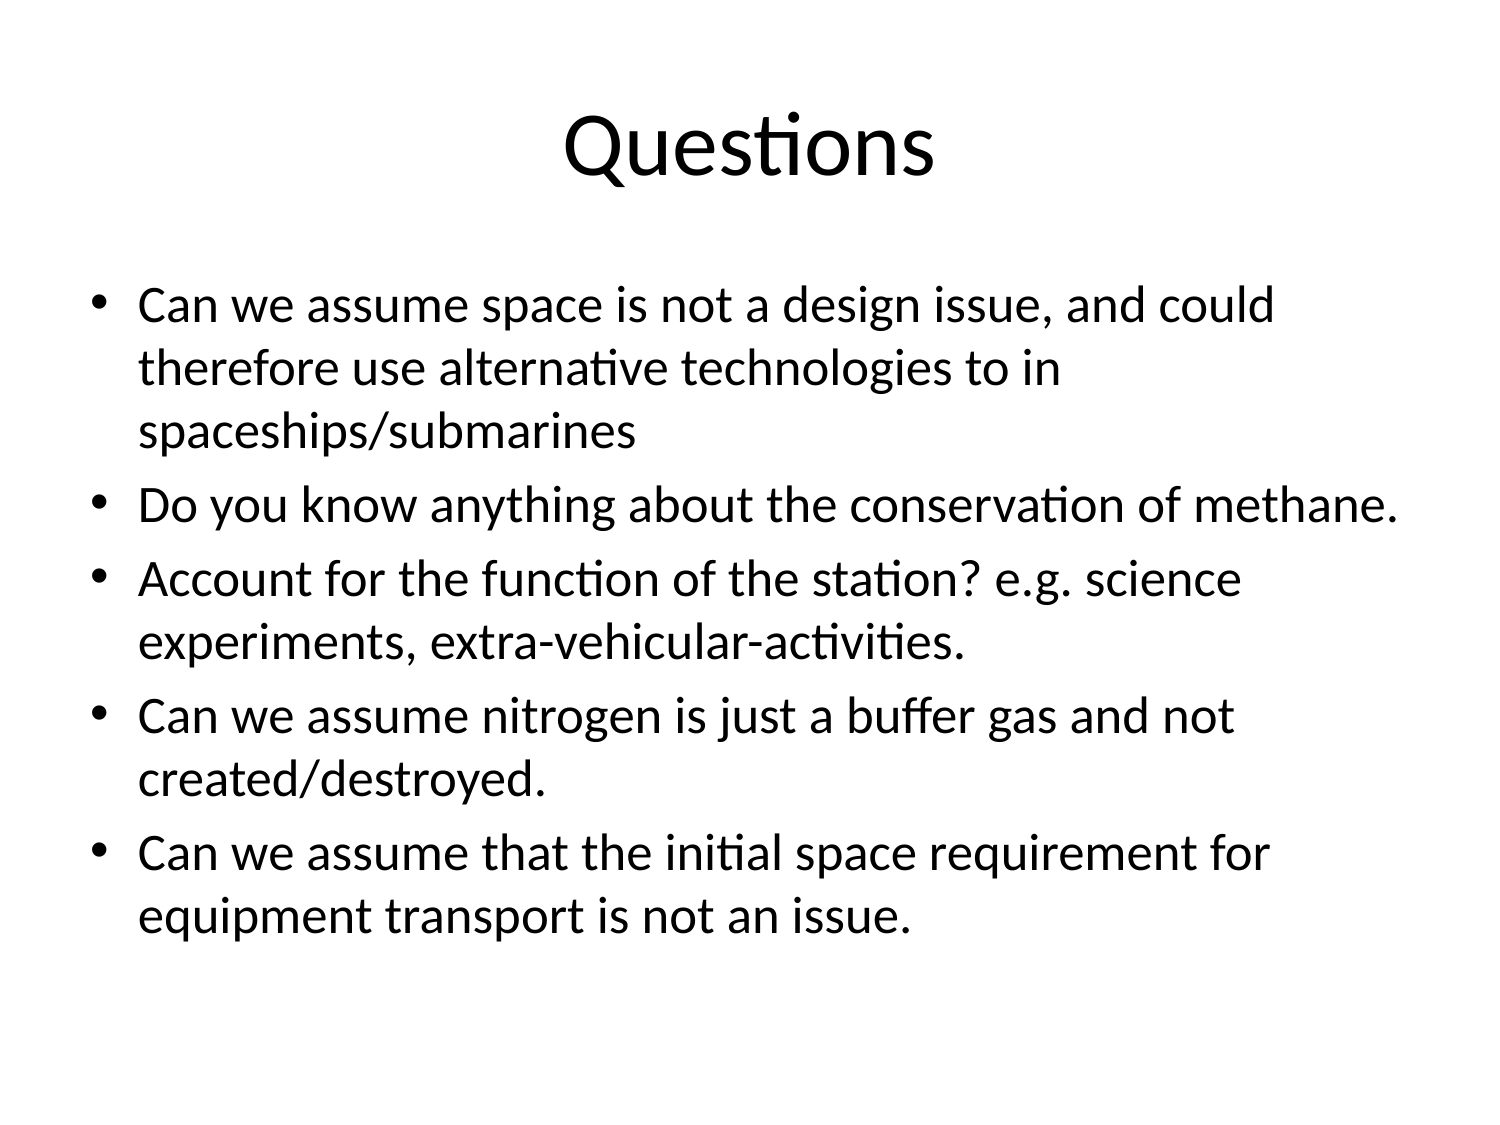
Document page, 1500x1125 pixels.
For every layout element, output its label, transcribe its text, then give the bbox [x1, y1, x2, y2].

title Questions [75, 45, 1425, 233]
list Can we assume space is not a design issue, and could therefore use alternative technologies to in spaceships/submarines Do you know anything about the conservation of methane. Account for the function of the station? e.g. science experiments, extra-vehicular-activities. Can we assume nitrogen is just a buffer gas and not created/destroyed. Can we assume that the initial space requirement for equipment transport is not an issue. [75, 262, 1425, 1005]
